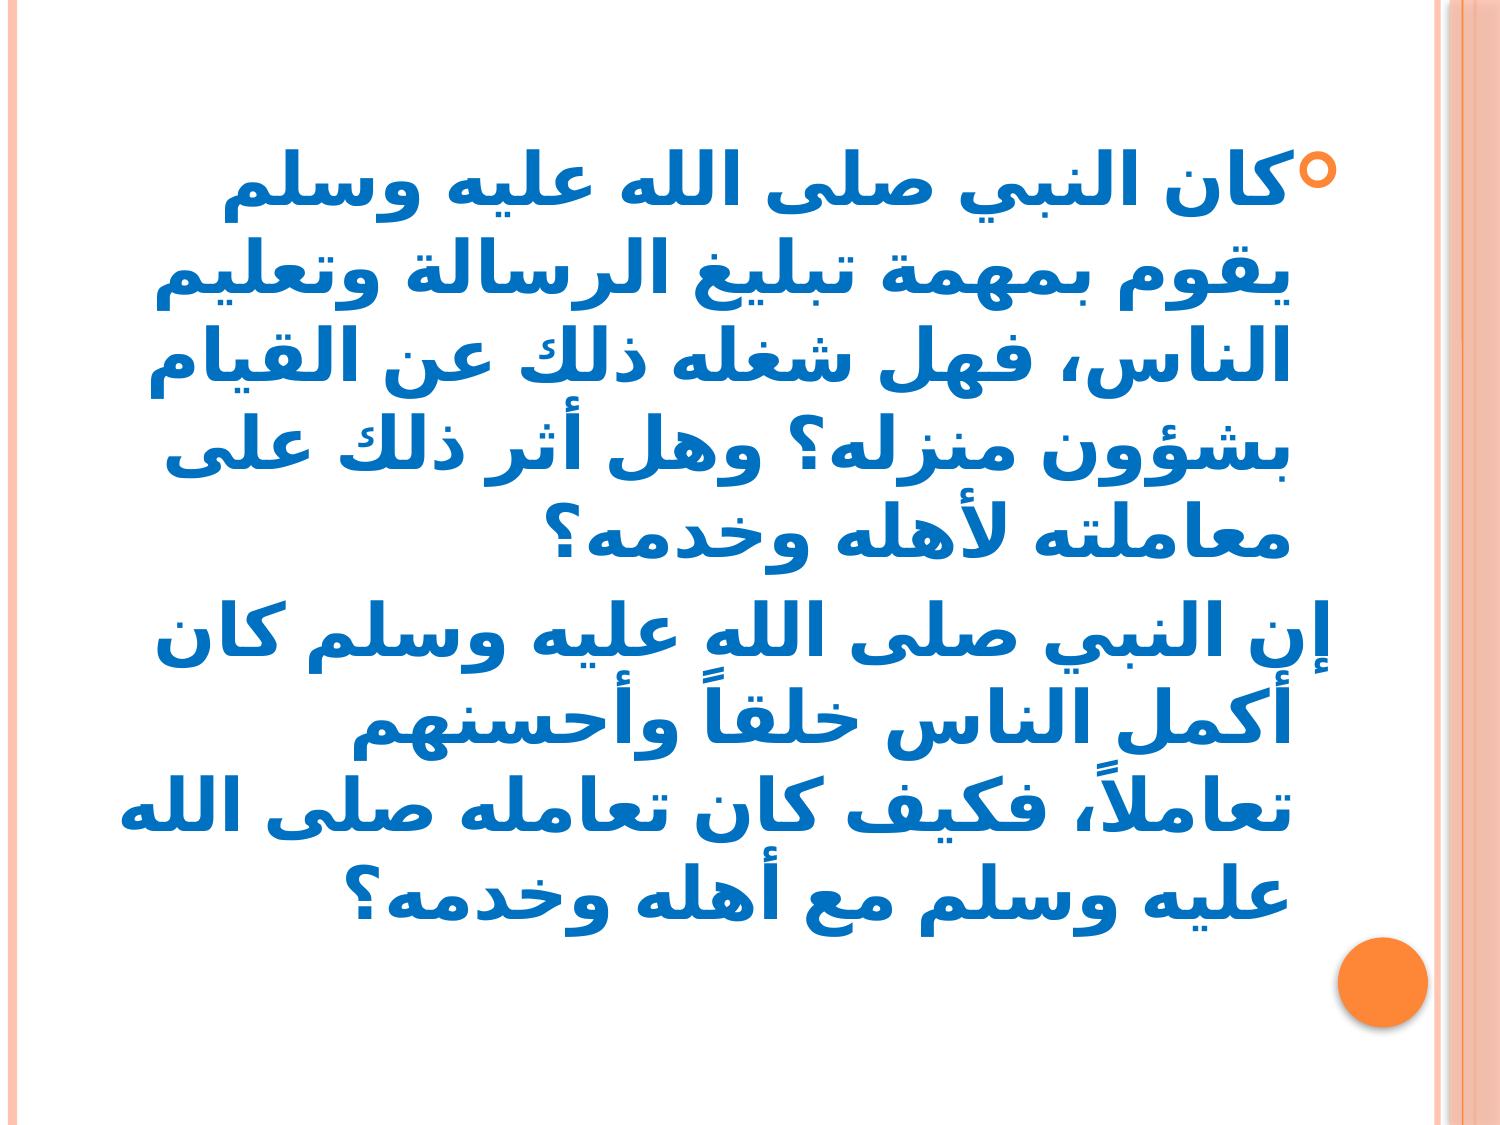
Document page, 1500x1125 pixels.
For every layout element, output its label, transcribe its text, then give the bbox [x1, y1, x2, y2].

list كان النبي صلى الله عليه وسلم يقوم بمهمة تبليغ الرسالة وتعليم الناس، فهل شغله ذلك عن القيام بشؤون منزله؟ وهل أثر ذلك على معاملته لأهله وخدمه؟ إن النبي صلى الله عليه وسلم كان أكمل الناس خلقاً وأحسنهم تعاملاً، فكيف كان تعامله صلى الله عليه وسلم مع أهله وخدمه؟ [99, 125, 1350, 1005]
